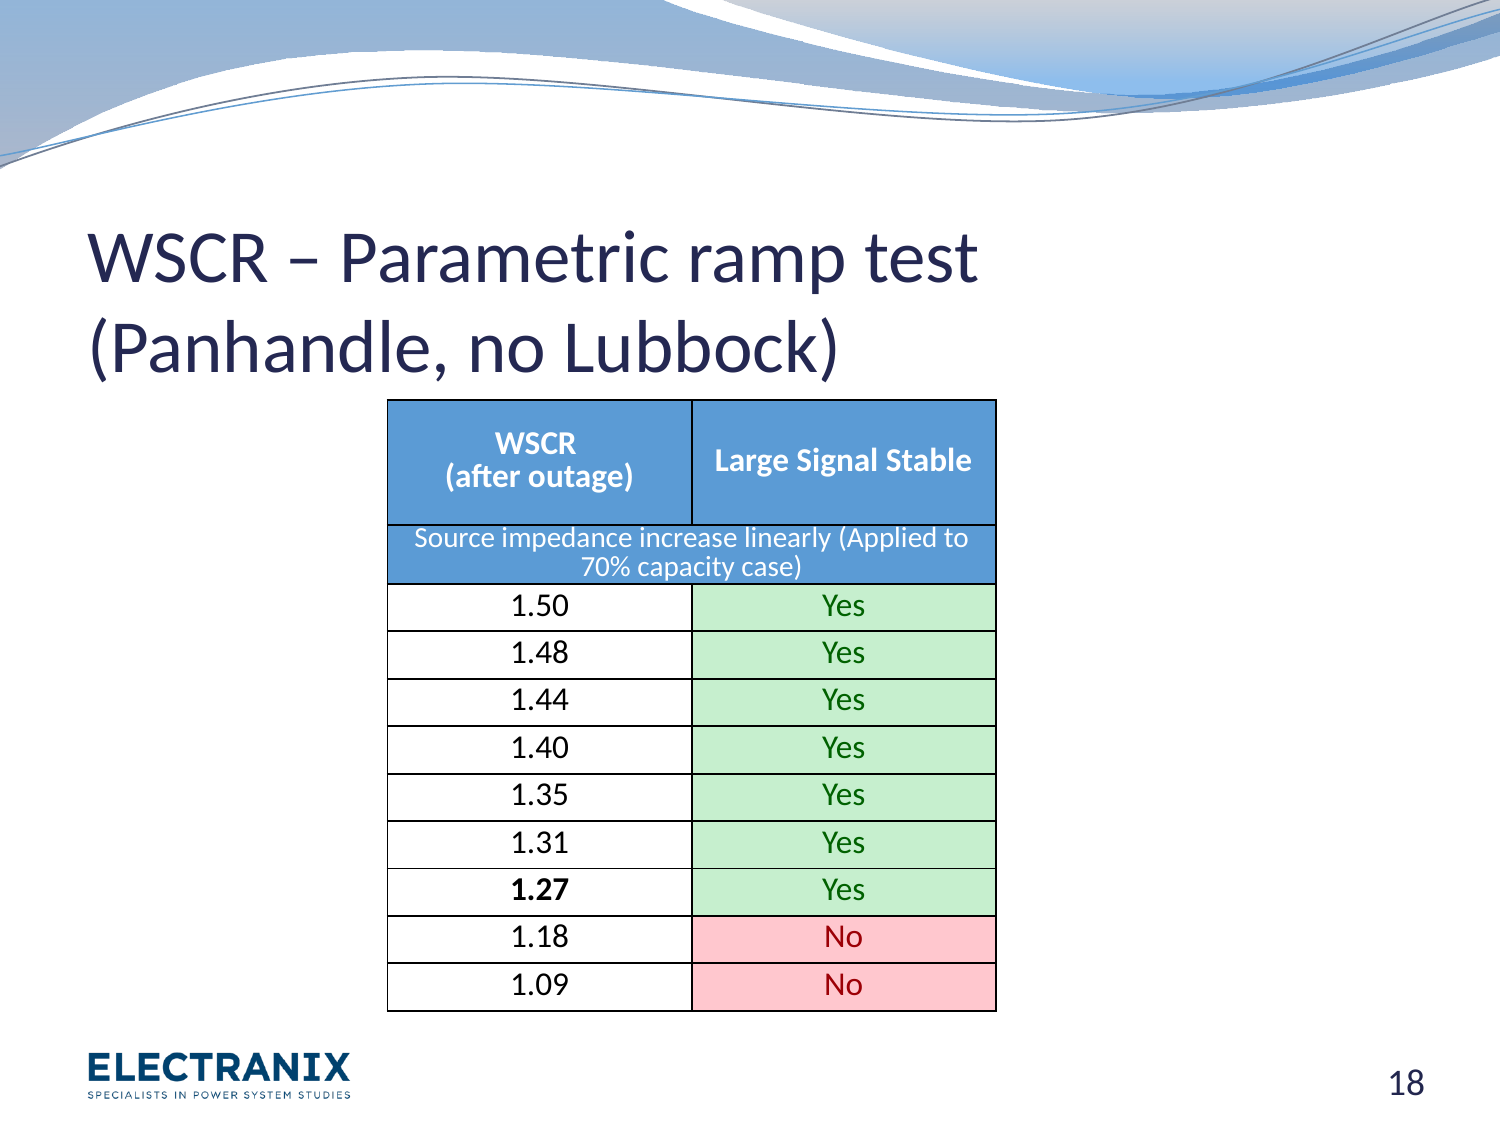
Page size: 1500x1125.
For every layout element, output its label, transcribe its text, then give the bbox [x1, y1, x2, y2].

table_cell 1.35 [388, 775, 691, 820]
table_cell Source impedance increase linearly (Applied to 70% capacity case) [388, 526, 995, 583]
slide_number 18 [1299, 1042, 1425, 1103]
table_cell 1.18 [388, 917, 691, 962]
table_cell Yes [693, 869, 995, 915]
table_cell Yes [693, 727, 995, 773]
table_cell 1.48 [388, 632, 691, 678]
table_cell 1.27 [388, 869, 691, 915]
table_cell No [693, 964, 995, 1010]
table_cell No [693, 917, 995, 962]
table_cell 1.44 [388, 680, 691, 725]
table_cell 1.50 [388, 585, 691, 630]
table_cell Yes [693, 775, 995, 820]
table_cell Yes [693, 822, 995, 868]
table_header Large Signal Stable [693, 401, 995, 524]
title WSCR – Parametric ramp test (Panhandle, no Lubbock) [87, 200, 1438, 388]
picture [75, 1039, 363, 1113]
table_cell Yes [693, 632, 995, 678]
table_cell 1.09 [388, 964, 691, 1010]
table_header WSCR (after outage) [388, 401, 691, 524]
table_cell 1.40 [388, 727, 691, 773]
table_cell Yes [693, 680, 995, 725]
table_cell Yes [693, 585, 995, 630]
table_cell 1.31 [388, 822, 691, 868]
